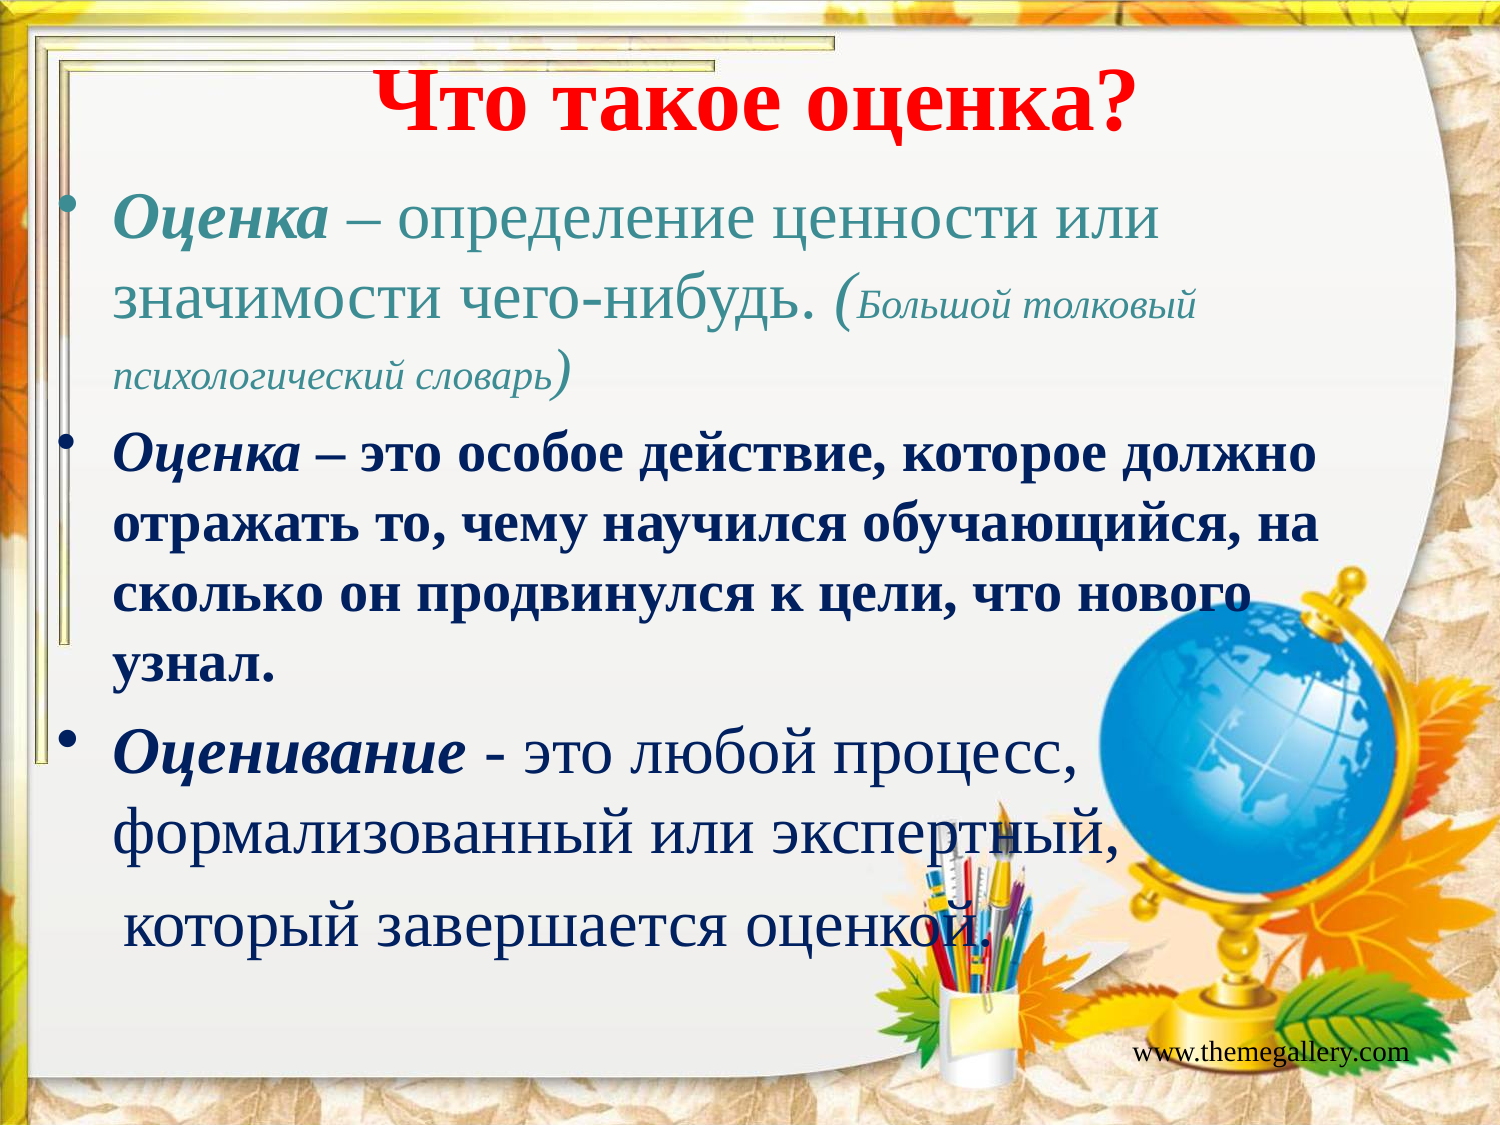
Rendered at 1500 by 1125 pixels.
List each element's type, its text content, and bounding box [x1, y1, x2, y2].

title Что такое оценка? [82, 0, 1432, 188]
footer www.themegallery.com [1074, 1024, 1425, 1103]
picture [0, 0, 1500, 1125]
list Оценка – определение ценности или значимости чего-нибудь. (Большой толковый психологический словарь) Оценка – это особое действие, которое должно отражать то, чему научился обучающийся, на сколько он продвинулся к цели, что нового узнал. Оценивание - это любой процесс, формализованный или экспертный, который завершается оценкой. [41, 164, 1421, 1008]
